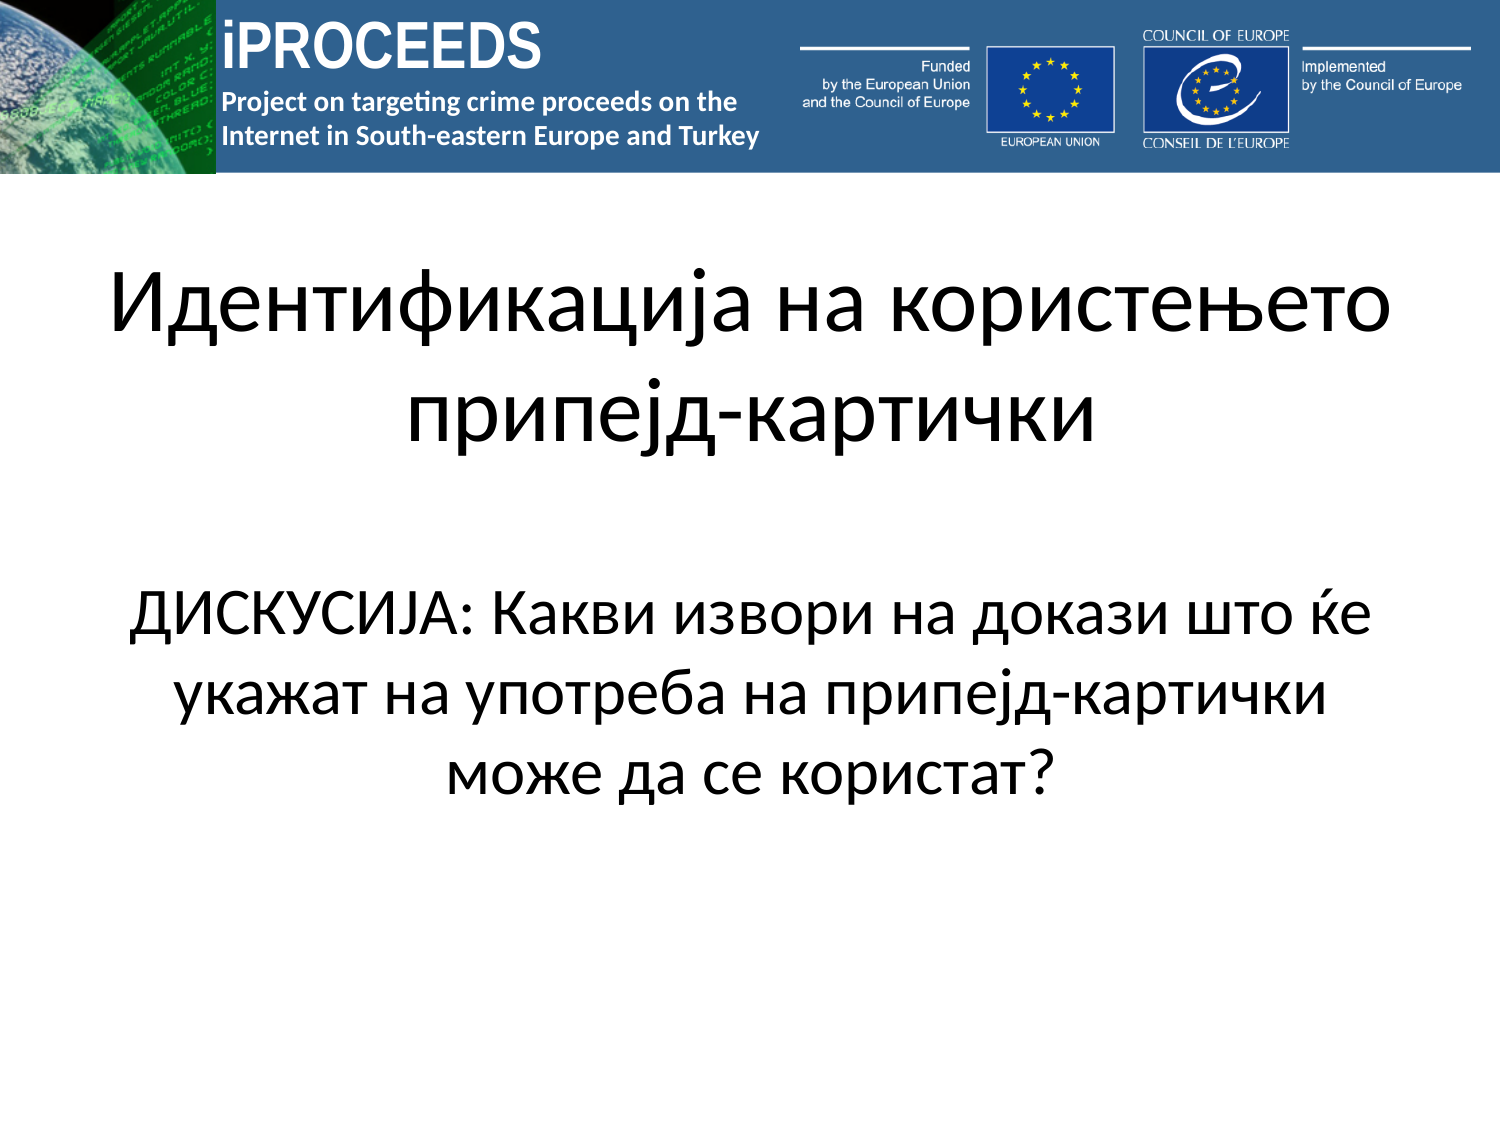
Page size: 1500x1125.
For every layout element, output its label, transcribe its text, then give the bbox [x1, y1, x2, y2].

title Идентификација на користењето припејд-картички [76, 243, 1427, 373]
picture [0, 0, 216, 174]
picture [800, 30, 1471, 148]
list ДИСКУСИЈА: Какви извори на докази што ќе укажат на употреба на припејд-картички може да се користат? [76, 373, 1427, 1017]
